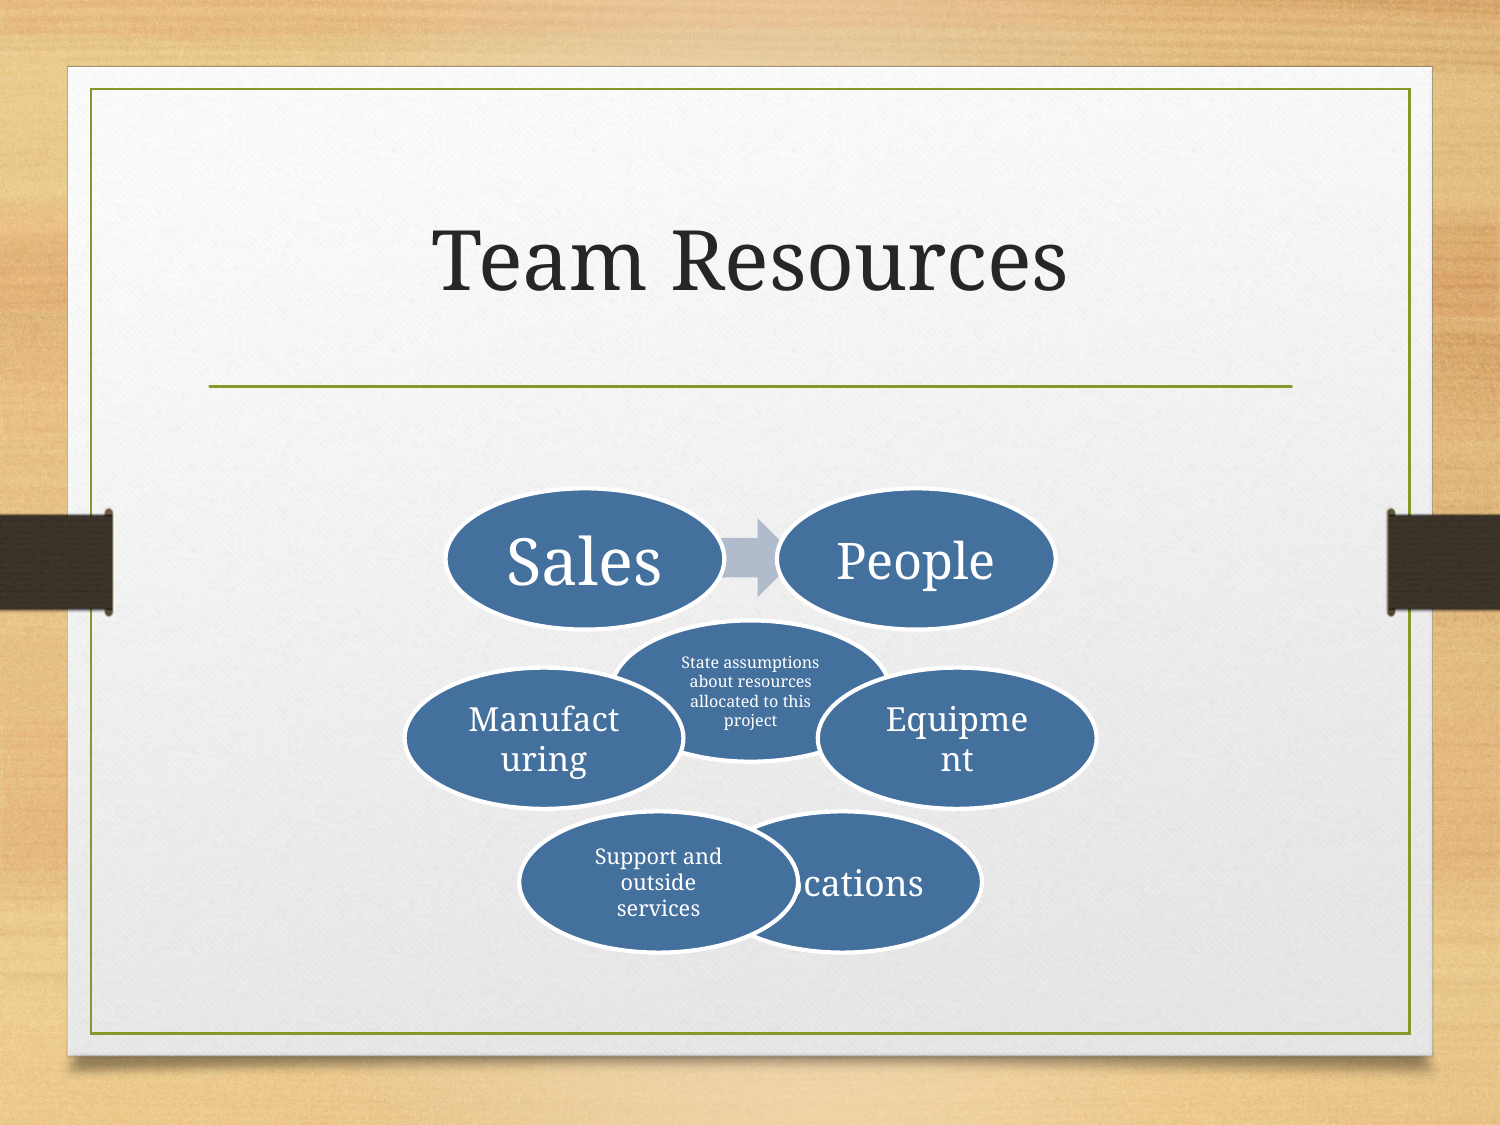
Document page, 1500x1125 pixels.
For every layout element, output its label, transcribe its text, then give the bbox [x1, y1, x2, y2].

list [192, 408, 1309, 974]
picture [0, 0, 1500, 1125]
title Team Resources [193, 150, 1309, 365]
